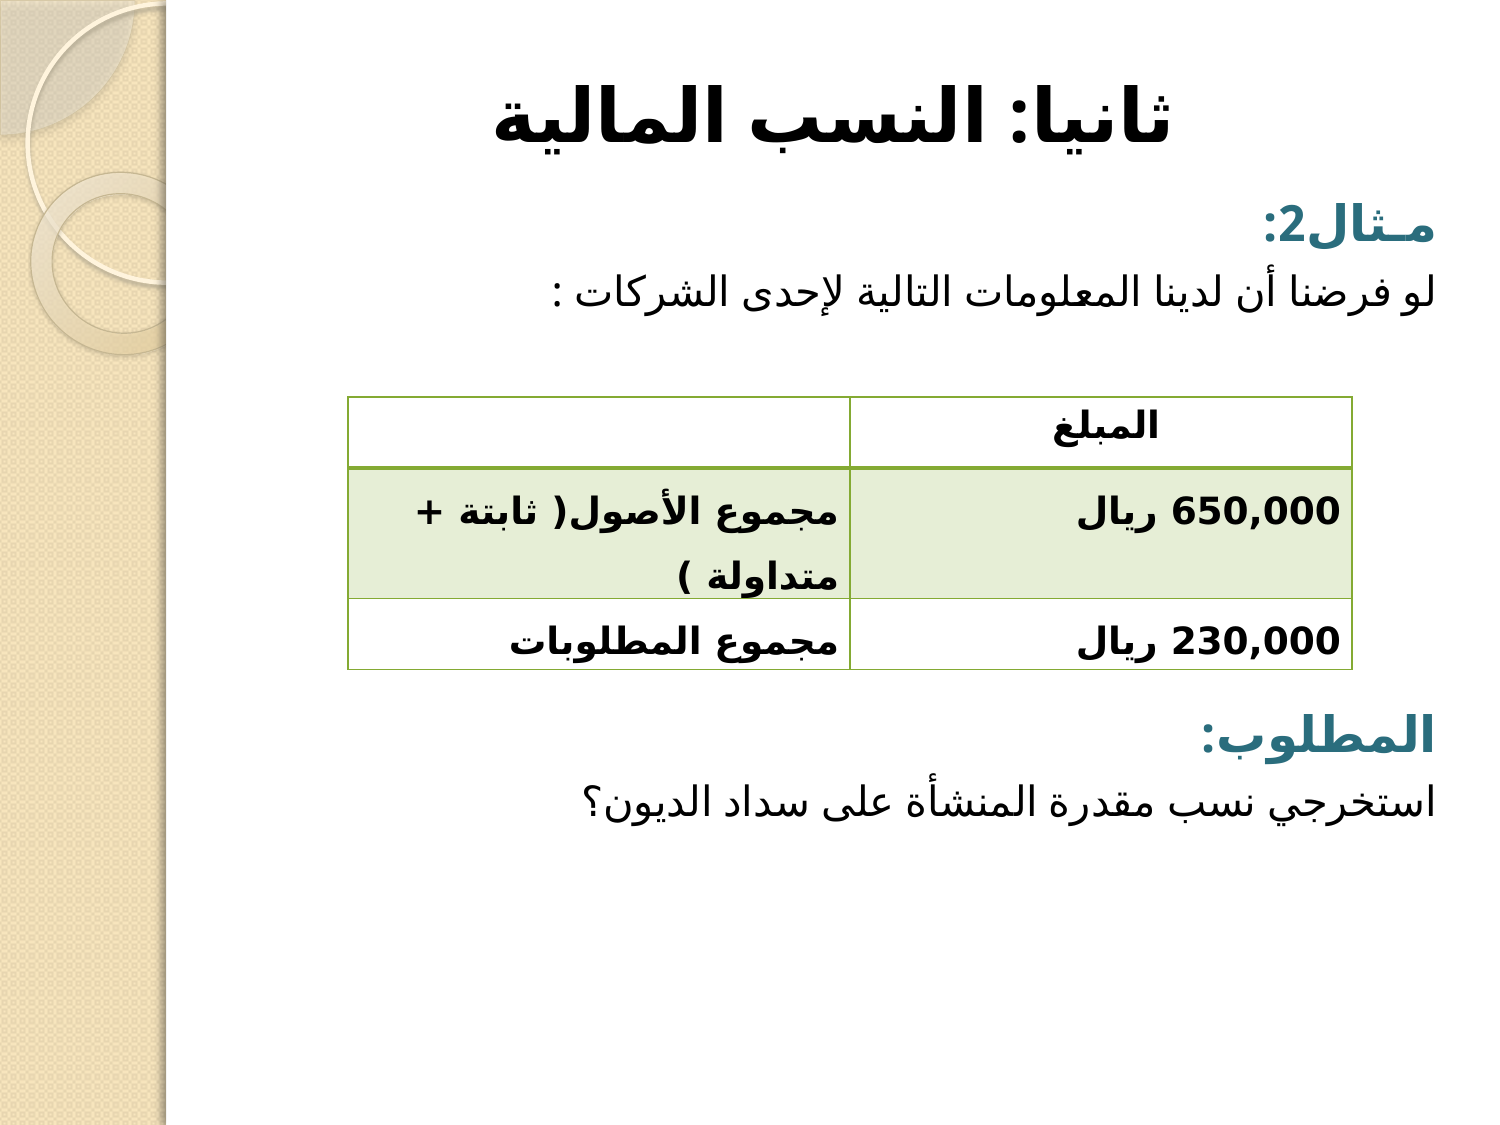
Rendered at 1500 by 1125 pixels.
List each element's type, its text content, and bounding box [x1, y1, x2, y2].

table_header [349, 398, 849, 466]
title ثانيا: النسب المالية [218, 54, 1449, 171]
list مـثال2: لو فرضنا أن لدينا المعلومات التالية لإحدى الشركات : المطلوب: استخرجي نسب مقدرة المنشأة على سداد الديون؟ [183, 184, 1466, 894]
table_cell 230,000 ريال [851, 599, 1351, 669]
table_cell مجموع المطلوبات [349, 599, 849, 669]
table_cell مجموع الأصول( ثابتة + متداولة ) [349, 470, 849, 598]
table_cell 650,000 ريال [851, 470, 1351, 598]
table_header المبلغ [851, 398, 1351, 466]
